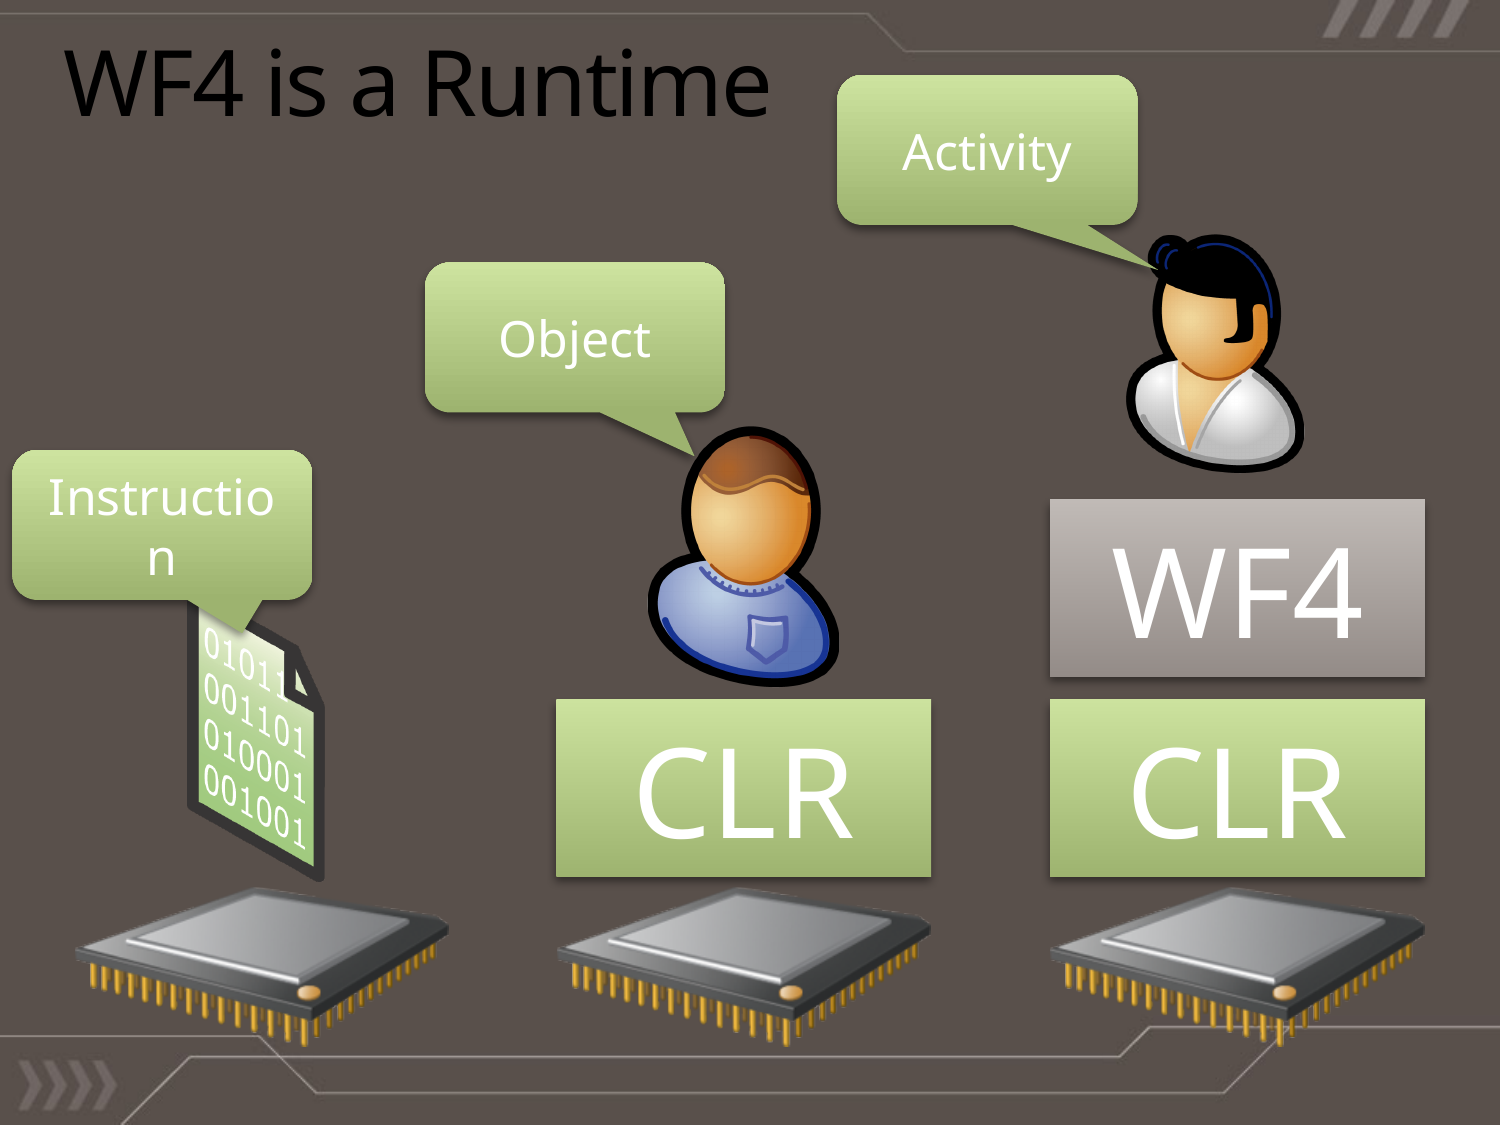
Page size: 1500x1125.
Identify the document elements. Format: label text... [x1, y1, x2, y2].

text_box CLR [1050, 699, 1426, 877]
title WF4 is a Runtime [63, 37, 1436, 138]
text_box WF4 [1050, 499, 1426, 677]
text_box Activity [837, 74, 1138, 258]
text_box CLR [556, 699, 932, 877]
picture [0, 0, 1500, 1125]
text_box Instruction [12, 449, 313, 600]
text_box Object [425, 262, 726, 432]
